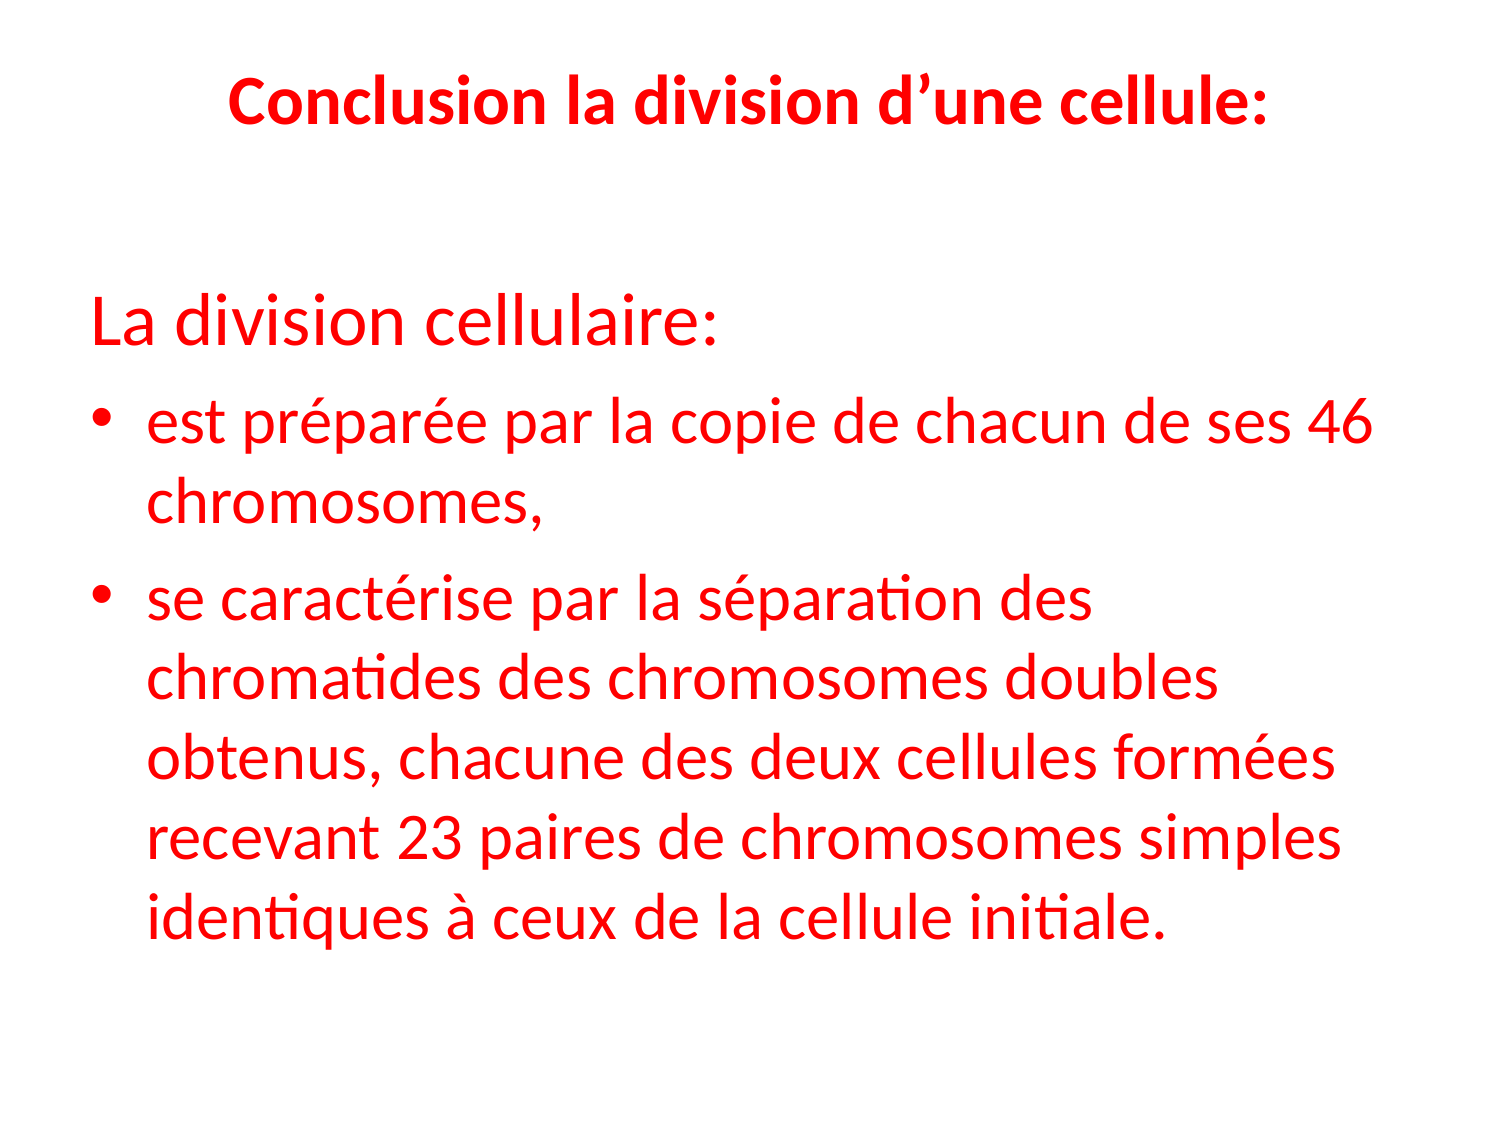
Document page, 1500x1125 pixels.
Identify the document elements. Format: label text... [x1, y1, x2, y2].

list La division cellulaire: est préparée par la copie de chacun de ses 46 chromosomes, se caractérise par la séparation des chromatides des chromosomes doubles obtenus, chacune des deux cellules formées recevant 23 paires de chromosomes simples identiques à ceux de la cellule initiale. [75, 262, 1425, 1005]
title Conclusion la division d’une cellule: [75, 45, 1425, 233]
